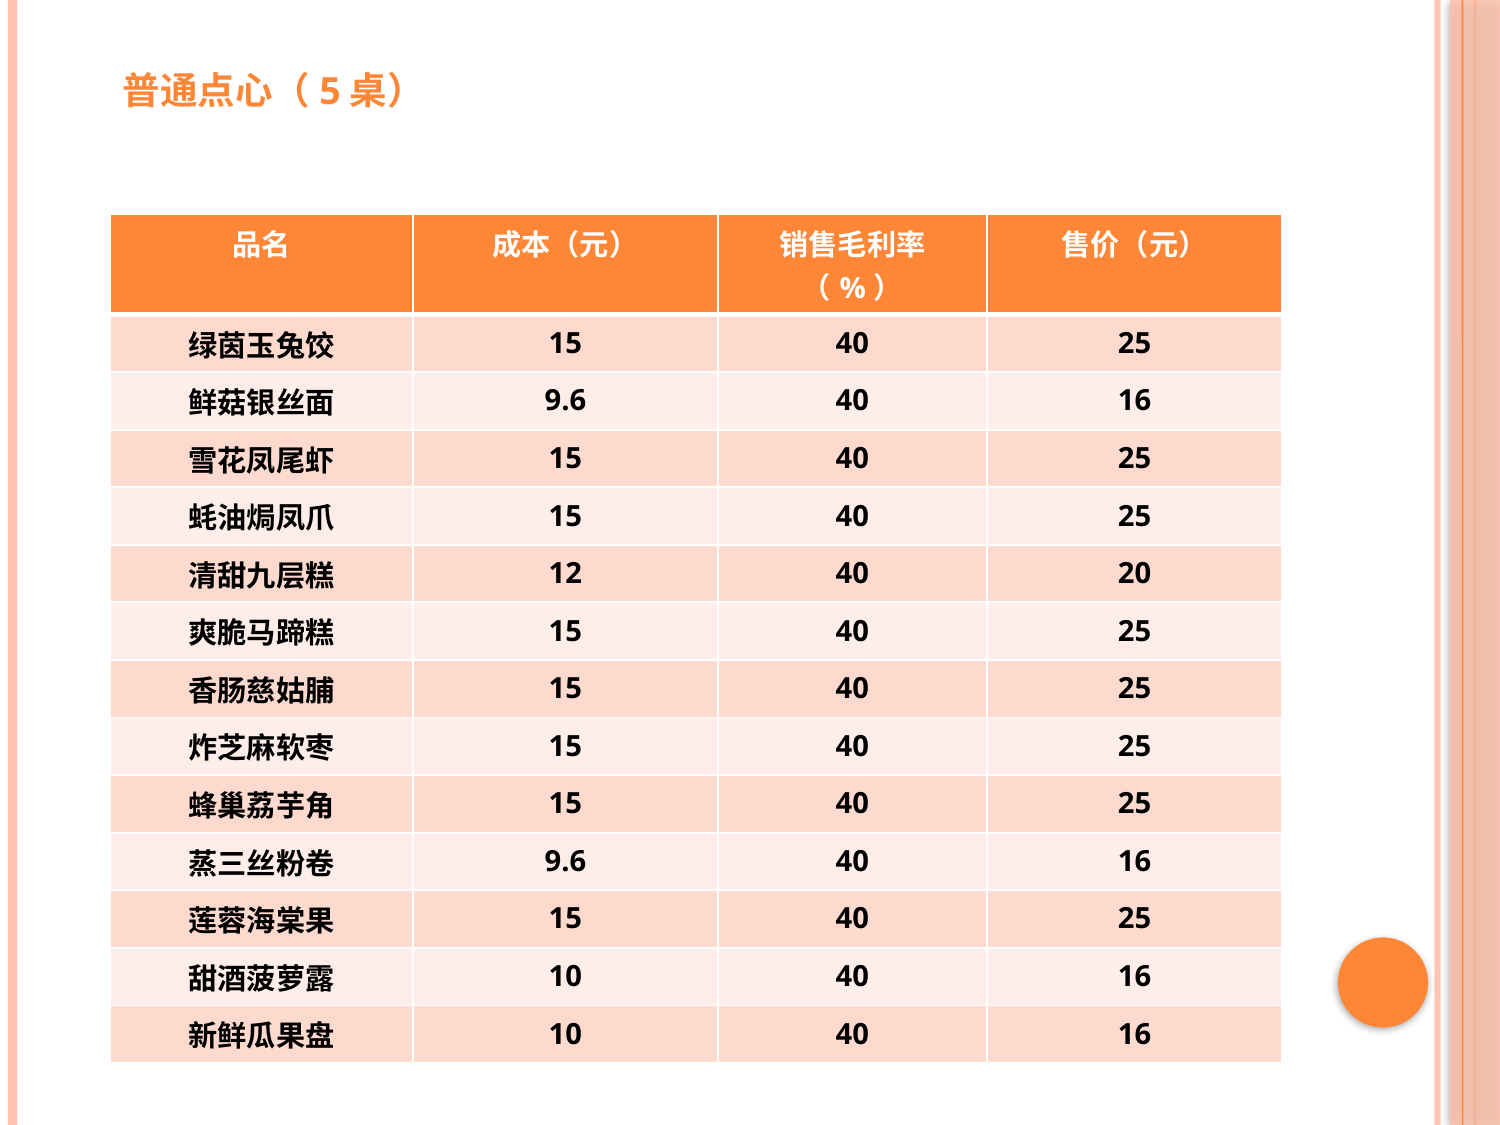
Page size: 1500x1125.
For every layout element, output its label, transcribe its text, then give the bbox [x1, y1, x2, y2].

table_cell 25 [988, 317, 1281, 371]
table_cell 16 [988, 949, 1281, 1005]
table_cell 9.6 [414, 373, 717, 429]
table_cell 12 [414, 546, 717, 601]
table_cell 绿茵玉兔饺 [111, 317, 412, 371]
table_cell 香肠慈姑脯 [111, 661, 412, 717]
table_cell 40 [719, 488, 986, 544]
table_cell 25 [988, 661, 1281, 717]
table_cell 40 [719, 834, 986, 889]
table_cell 25 [988, 891, 1281, 947]
table_cell 40 [719, 718, 986, 774]
table_cell 16 [988, 1006, 1281, 1062]
table_cell 40 [719, 1006, 986, 1062]
table_cell 40 [719, 373, 986, 429]
table_cell 25 [988, 718, 1281, 774]
table_cell 15 [414, 431, 717, 486]
table_cell 20 [988, 546, 1281, 601]
table_cell 40 [719, 949, 986, 1005]
table_cell 15 [414, 603, 717, 659]
table_cell 新鲜瓜果盘 [111, 1006, 412, 1062]
table_header 成本（元） [414, 215, 717, 312]
table_cell 25 [988, 603, 1281, 659]
table_cell 蜂巢荔芋角 [111, 776, 412, 832]
table_header 售价（元） [988, 215, 1281, 312]
table_cell 40 [719, 661, 986, 717]
table_cell 10 [414, 949, 717, 1005]
table_cell 15 [414, 661, 717, 717]
table_cell 16 [988, 834, 1281, 889]
table_cell 雪花凤尾虾 [111, 431, 412, 486]
table_cell 40 [719, 431, 986, 486]
table_cell 15 [414, 718, 717, 774]
table_cell 40 [719, 776, 986, 832]
table_cell 25 [988, 488, 1281, 544]
table_header 销售毛利率（%） [719, 215, 986, 312]
table_cell 爽脆马蹄糕 [111, 603, 412, 659]
table_cell 40 [719, 603, 986, 659]
text_box 普通点心（5桌） [108, 60, 550, 120]
table_cell 鲜菇银丝面 [111, 373, 412, 429]
table_cell 炸芝麻软枣 [111, 718, 412, 774]
table_cell 10 [414, 1006, 717, 1062]
table_cell 15 [414, 317, 717, 371]
table_cell 15 [414, 776, 717, 832]
table_cell 甜酒菠萝露 [111, 949, 412, 1005]
table_cell 40 [719, 891, 986, 947]
table_cell 莲蓉海棠果 [111, 891, 412, 947]
table_cell 蒸三丝粉卷 [111, 834, 412, 889]
table_cell 16 [988, 373, 1281, 429]
table_cell 9.6 [414, 834, 717, 889]
table_cell 25 [988, 431, 1281, 486]
table_cell 40 [719, 317, 986, 371]
table_cell 40 [719, 546, 986, 601]
table_cell 25 [988, 776, 1281, 832]
table_cell 15 [414, 891, 717, 947]
table_cell 蚝油焗凤爪 [111, 488, 412, 544]
table_cell 15 [414, 488, 717, 544]
table_header 品名 [111, 215, 412, 312]
table_cell 清甜九层糕 [111, 546, 412, 601]
